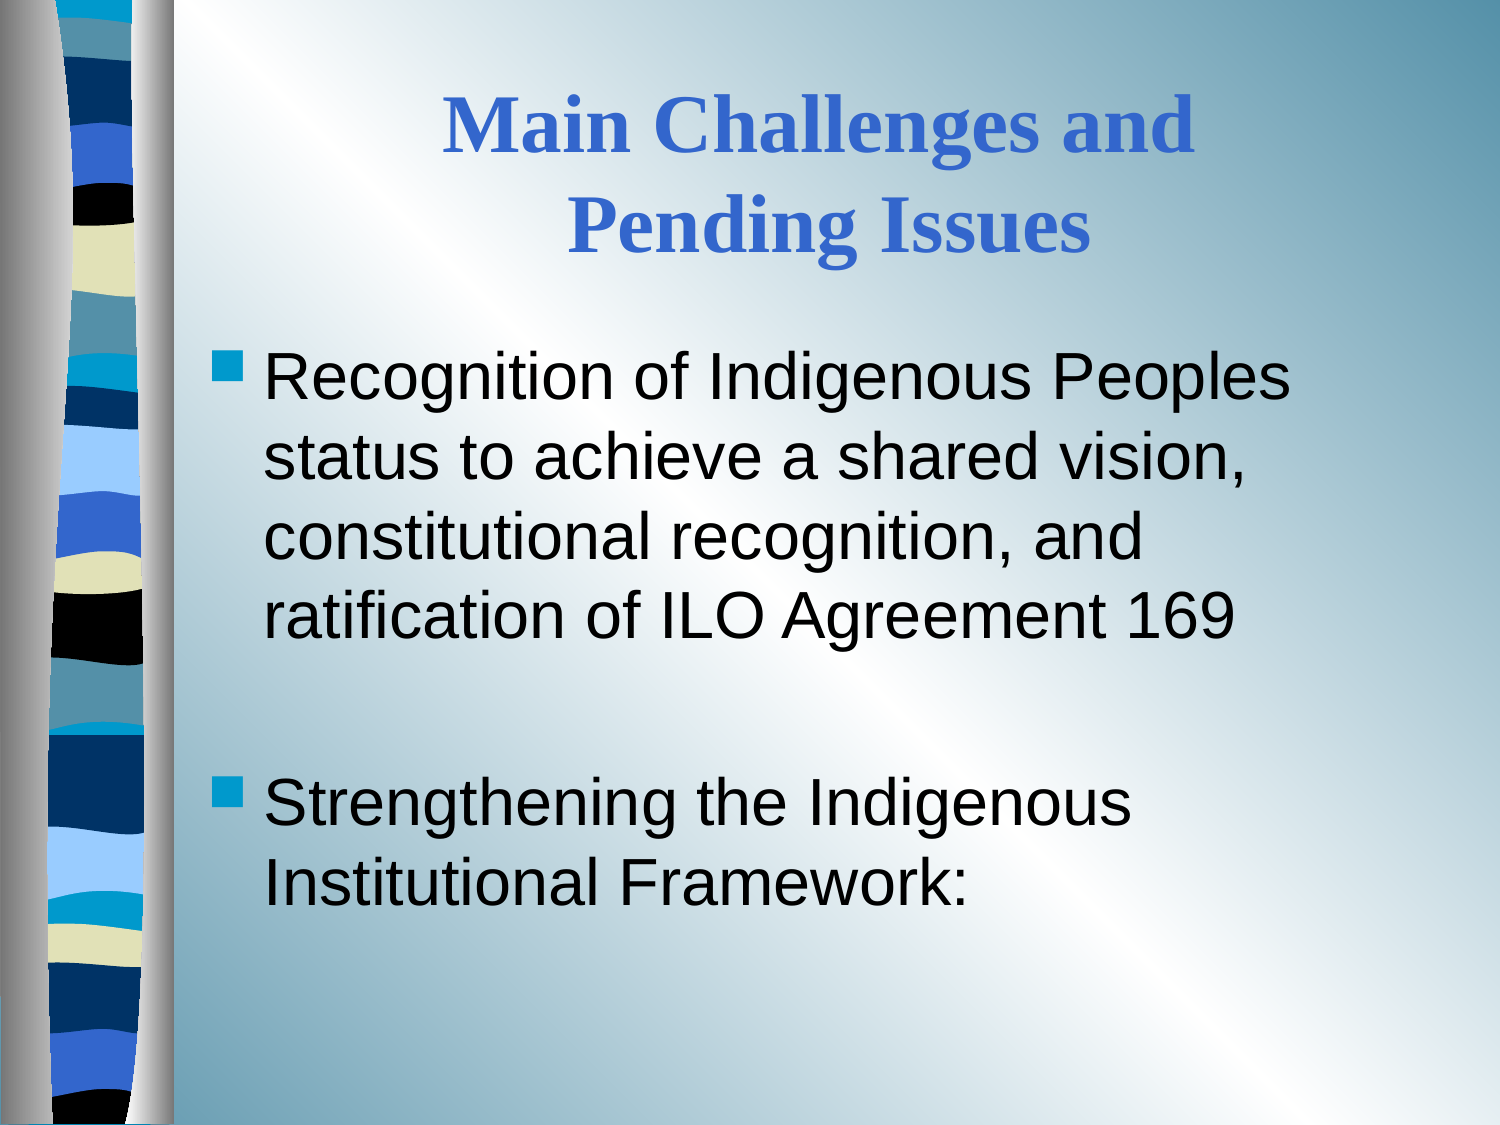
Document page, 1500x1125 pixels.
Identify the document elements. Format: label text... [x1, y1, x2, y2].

title Main Challenges and Pending Issues [192, 74, 1468, 263]
list Recognition of Indigenous Peoples status to achieve a shared vision, constitutional recognition, and ratification of ILO Agreement 169 Strengthening the Indigenous Institutional Framework: [192, 324, 1468, 1001]
